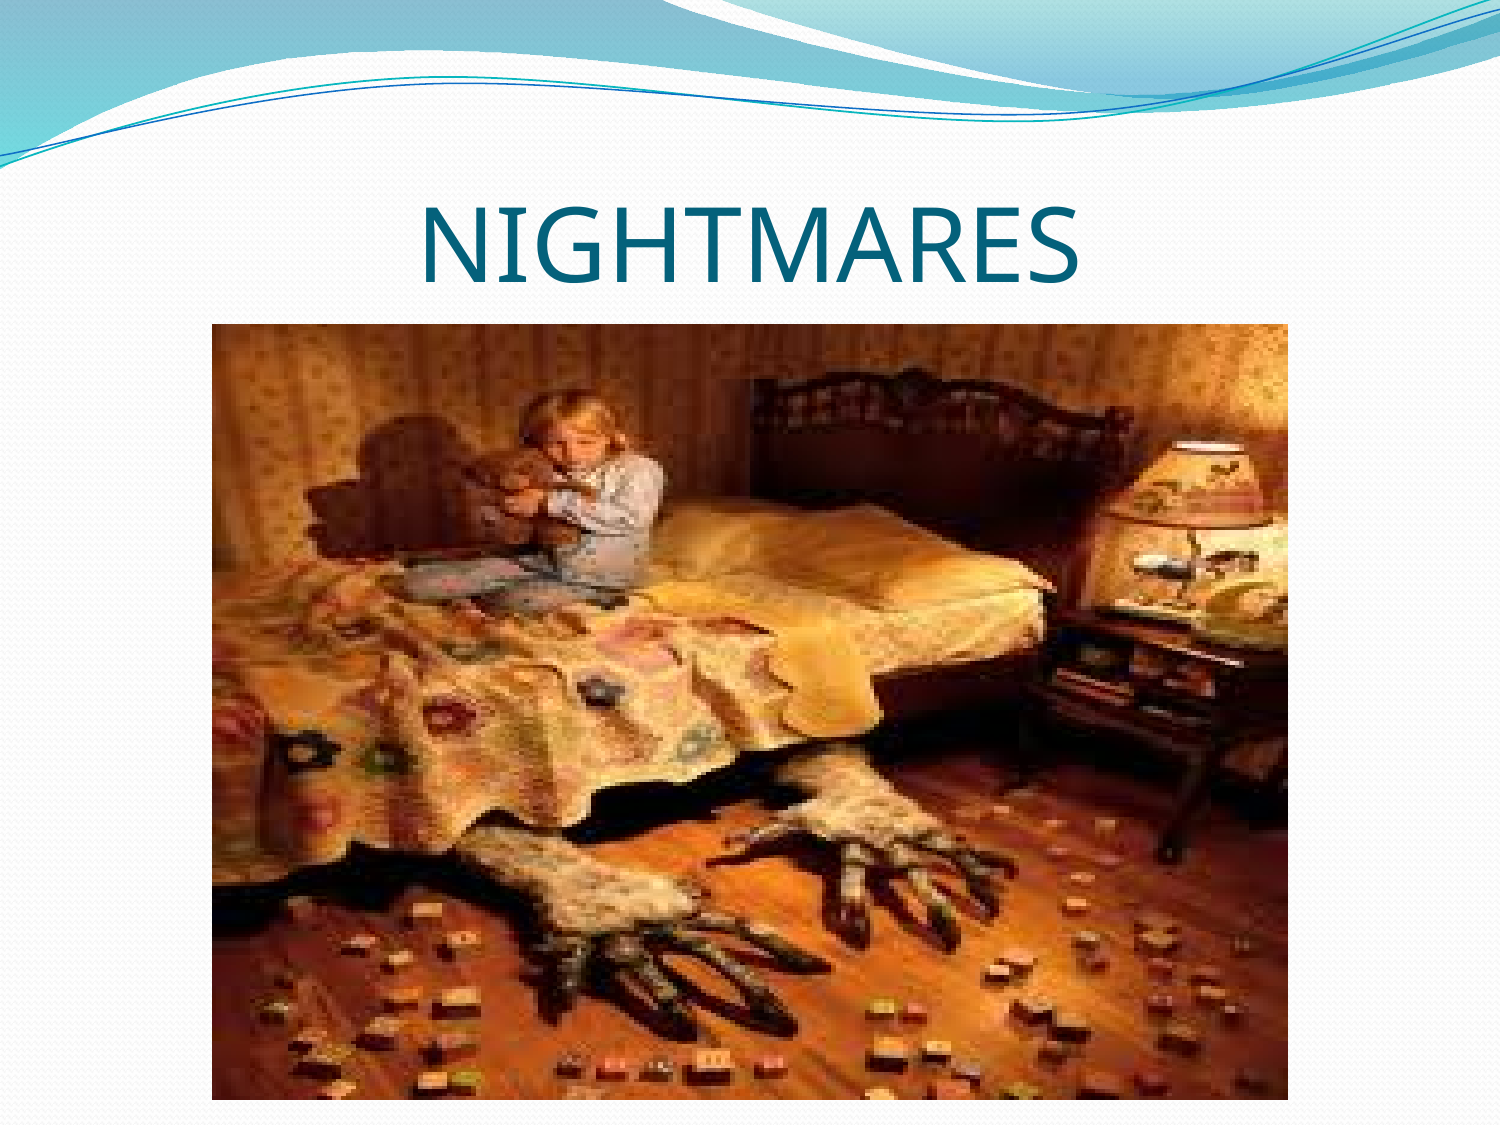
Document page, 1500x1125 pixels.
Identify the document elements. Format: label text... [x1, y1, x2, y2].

title NIGHTMARES [74, 115, 1426, 304]
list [212, 324, 1288, 1101]
